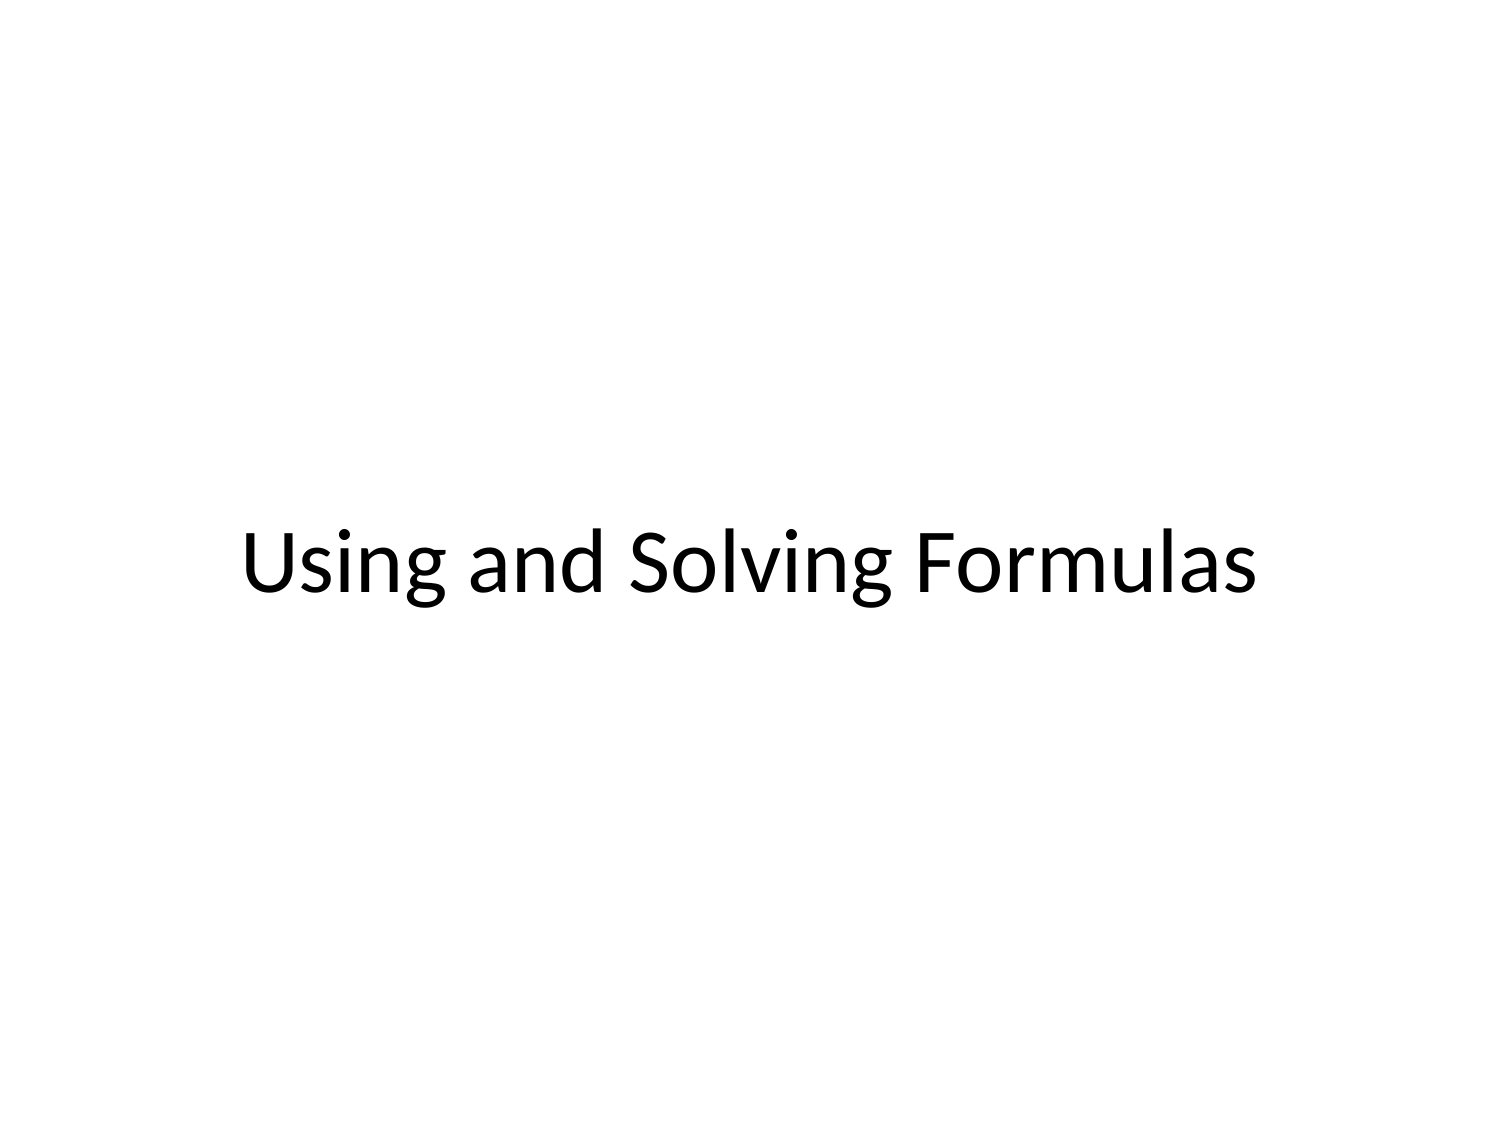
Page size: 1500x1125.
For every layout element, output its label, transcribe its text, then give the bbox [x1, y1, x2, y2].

title Using and Solving Formulas [75, 461, 1425, 650]
